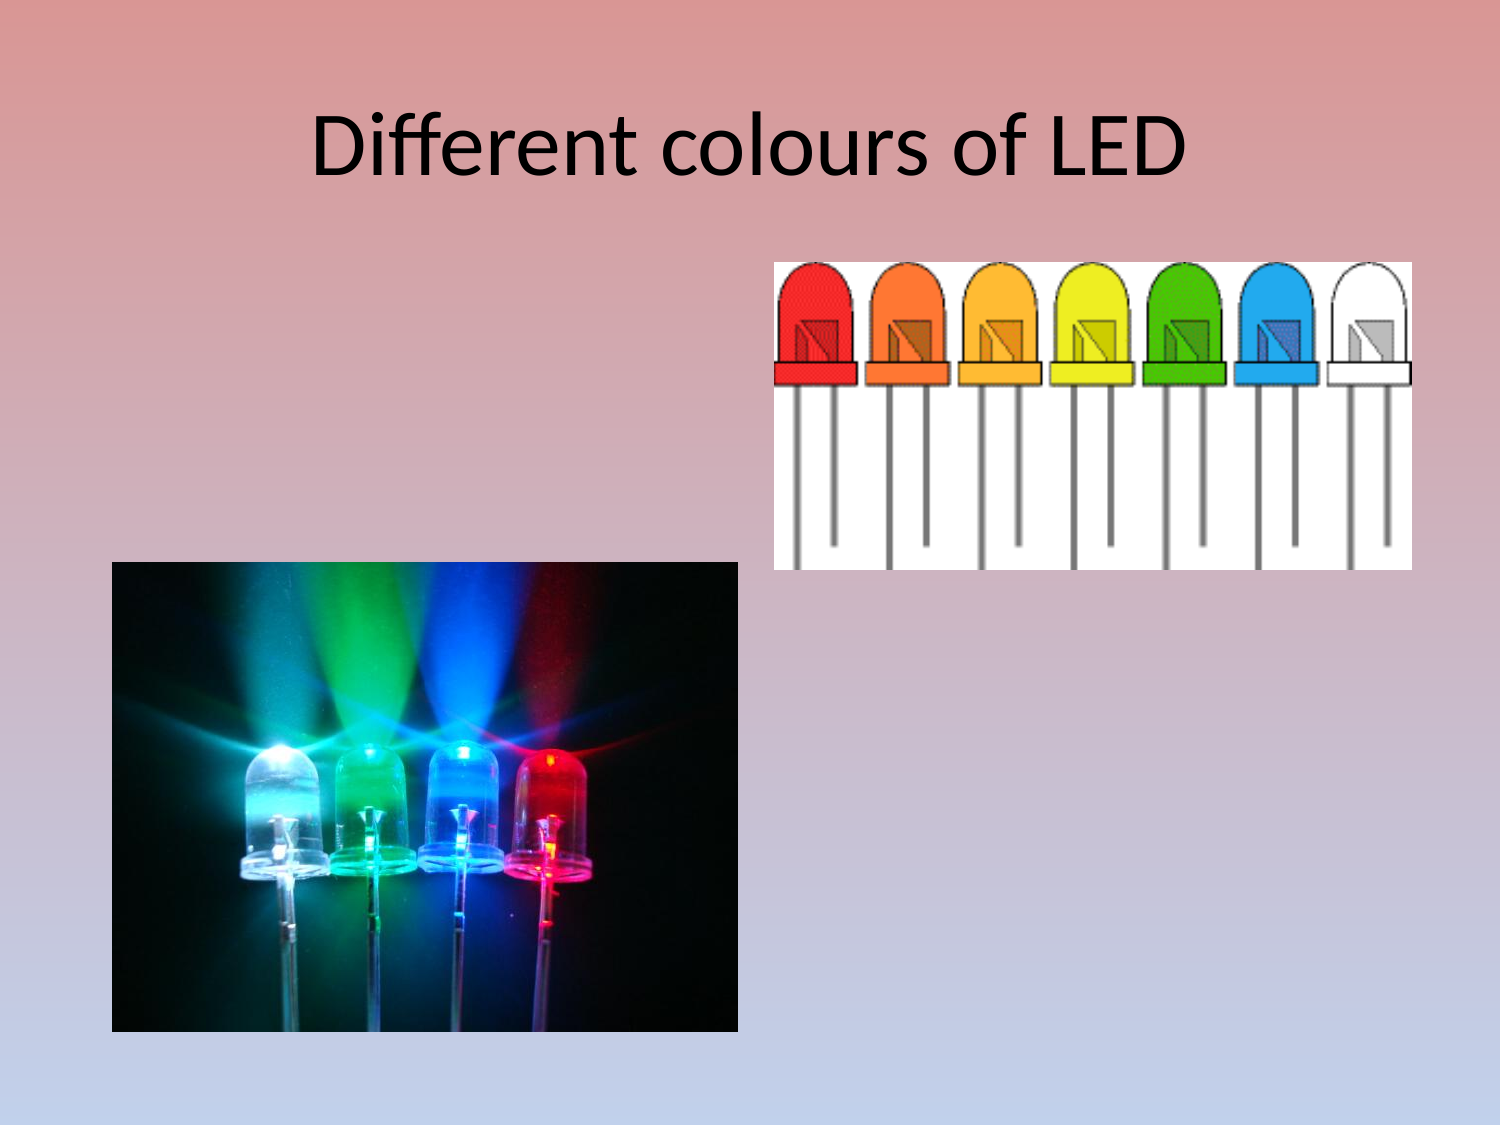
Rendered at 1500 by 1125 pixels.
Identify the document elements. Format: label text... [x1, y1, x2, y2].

title Different colours of LED [75, 45, 1425, 233]
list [112, 562, 738, 1032]
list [774, 262, 1412, 570]
